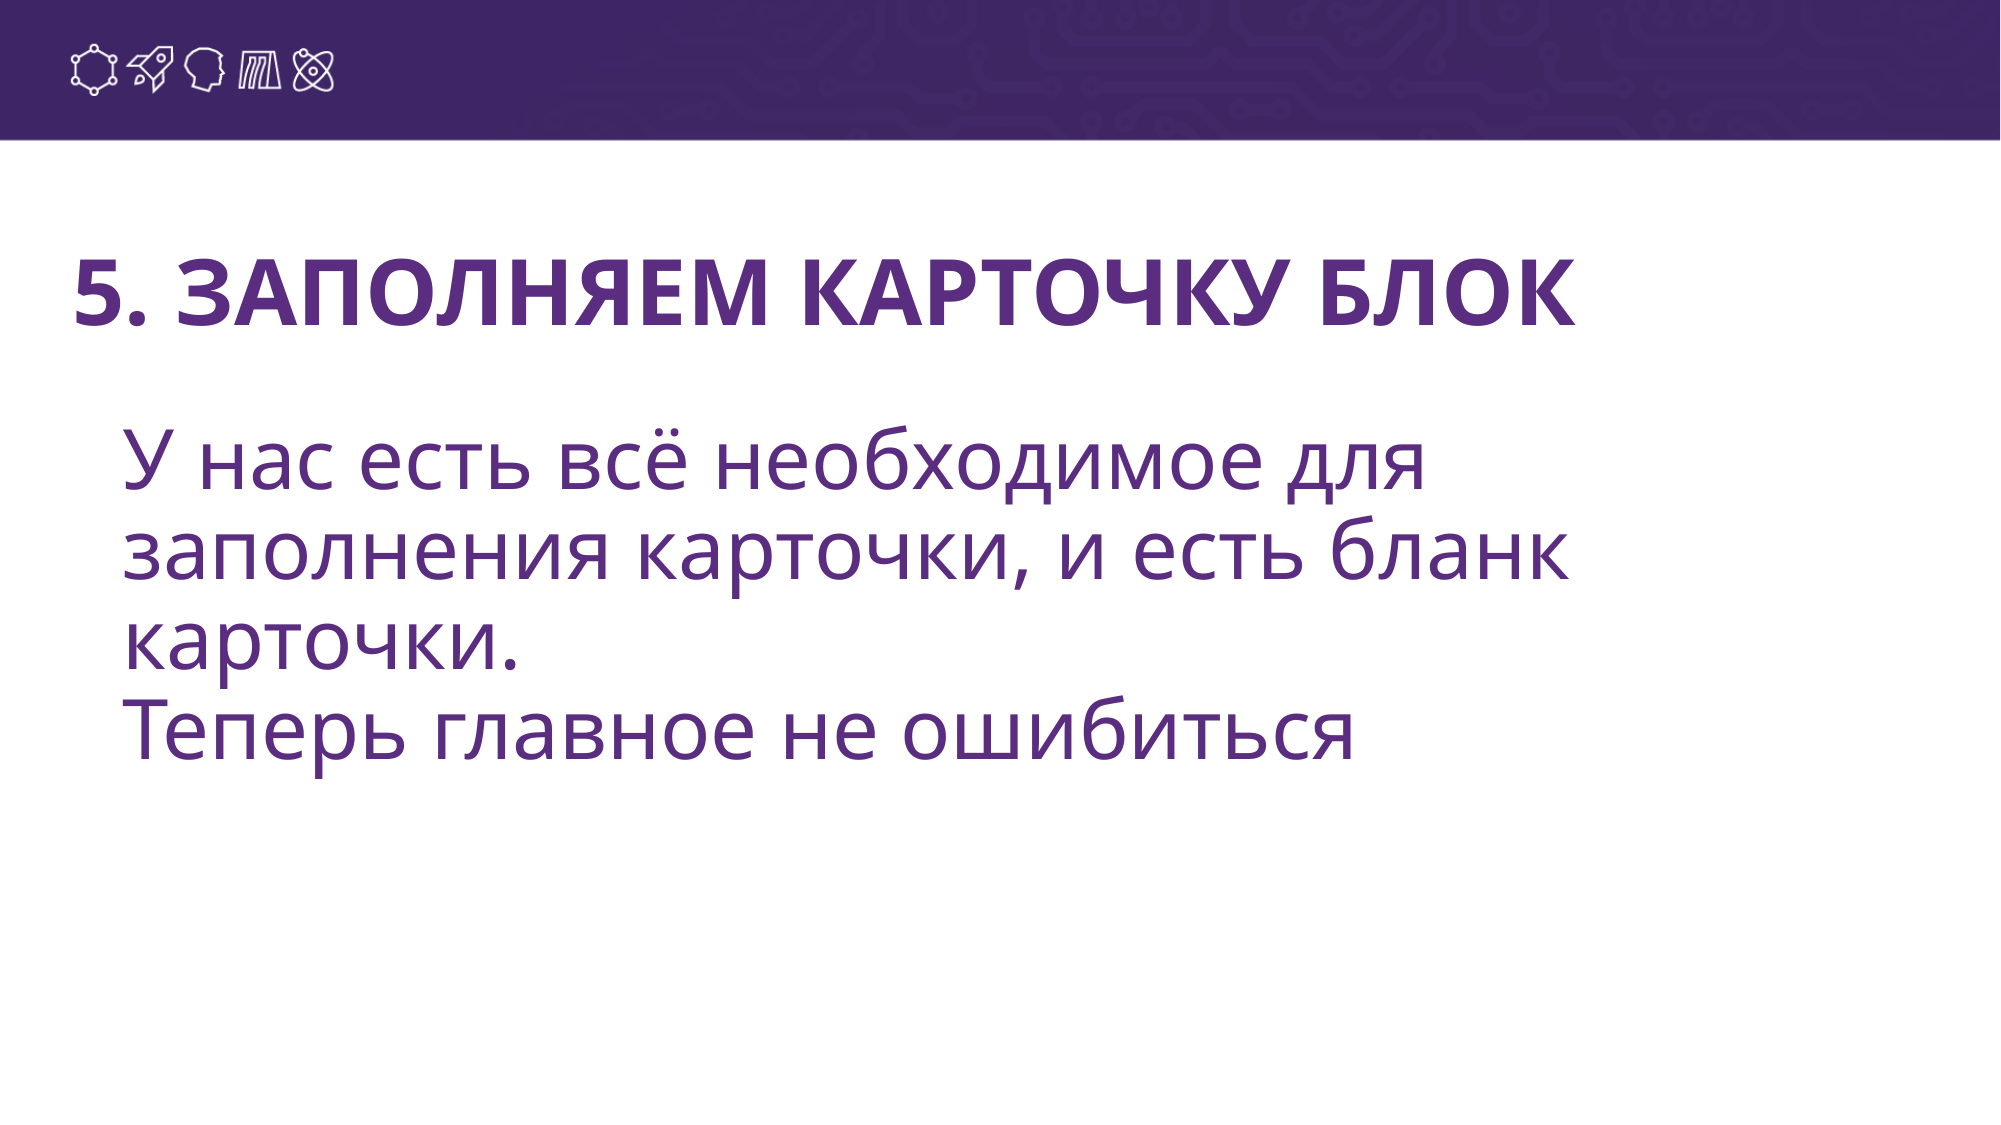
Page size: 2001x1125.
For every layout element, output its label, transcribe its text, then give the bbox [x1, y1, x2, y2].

title 5. ЗАПОЛНЯЕМ КАРТОЧКУ БЛОК [57, 187, 1943, 405]
text_box У нас есть всё необходимое для заполнения карточки, и есть бланк карточки. Теперь главное не ошибиться [107, 404, 1852, 791]
picture [0, 0, 2001, 1125]
